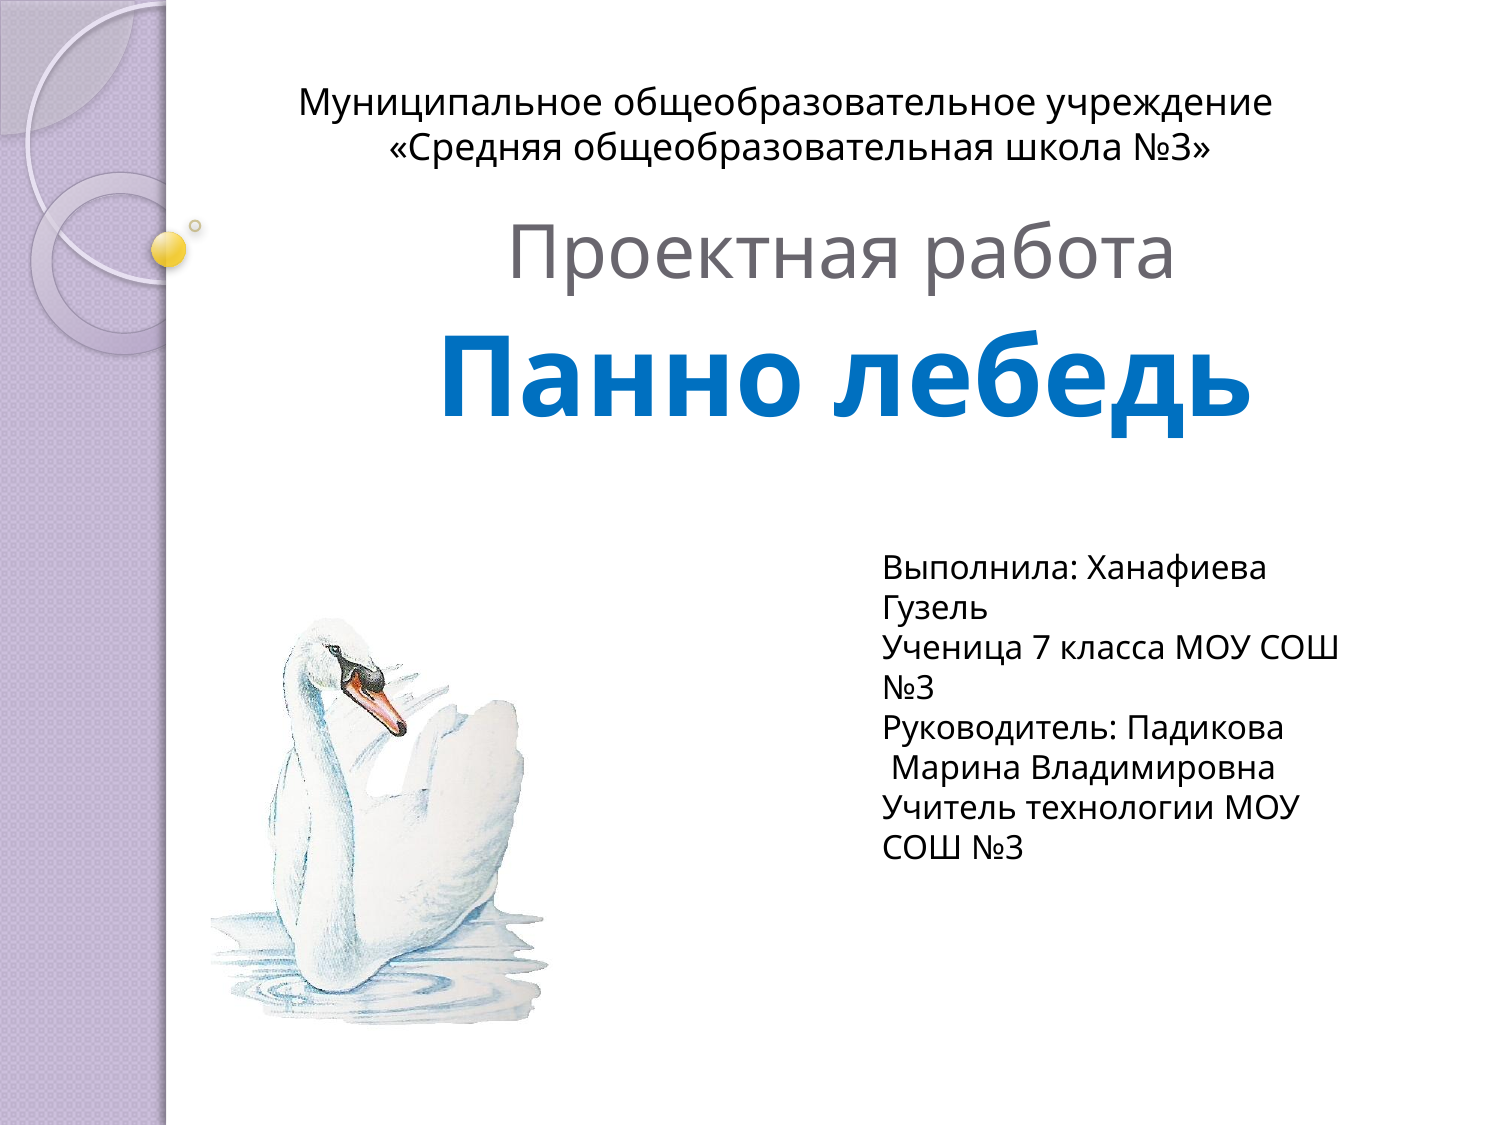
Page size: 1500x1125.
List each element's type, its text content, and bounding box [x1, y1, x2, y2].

subtitle Панно лебедь [234, 303, 1450, 481]
picture [210, 609, 554, 1034]
text_box Муниципальное общеобразовательное учреждение ««Средняя общеобразовательная школа №3» [281, 70, 1301, 175]
text_box Выполнила: Ханафиева Гузель Ученица 7 класса МОУ СОШ №3 Руководитель: Падикова Марина Владимировна Учитель технологии МОУ СОШ №3 [867, 538, 1372, 919]
title Проектная работа [234, 59, 1450, 301]
